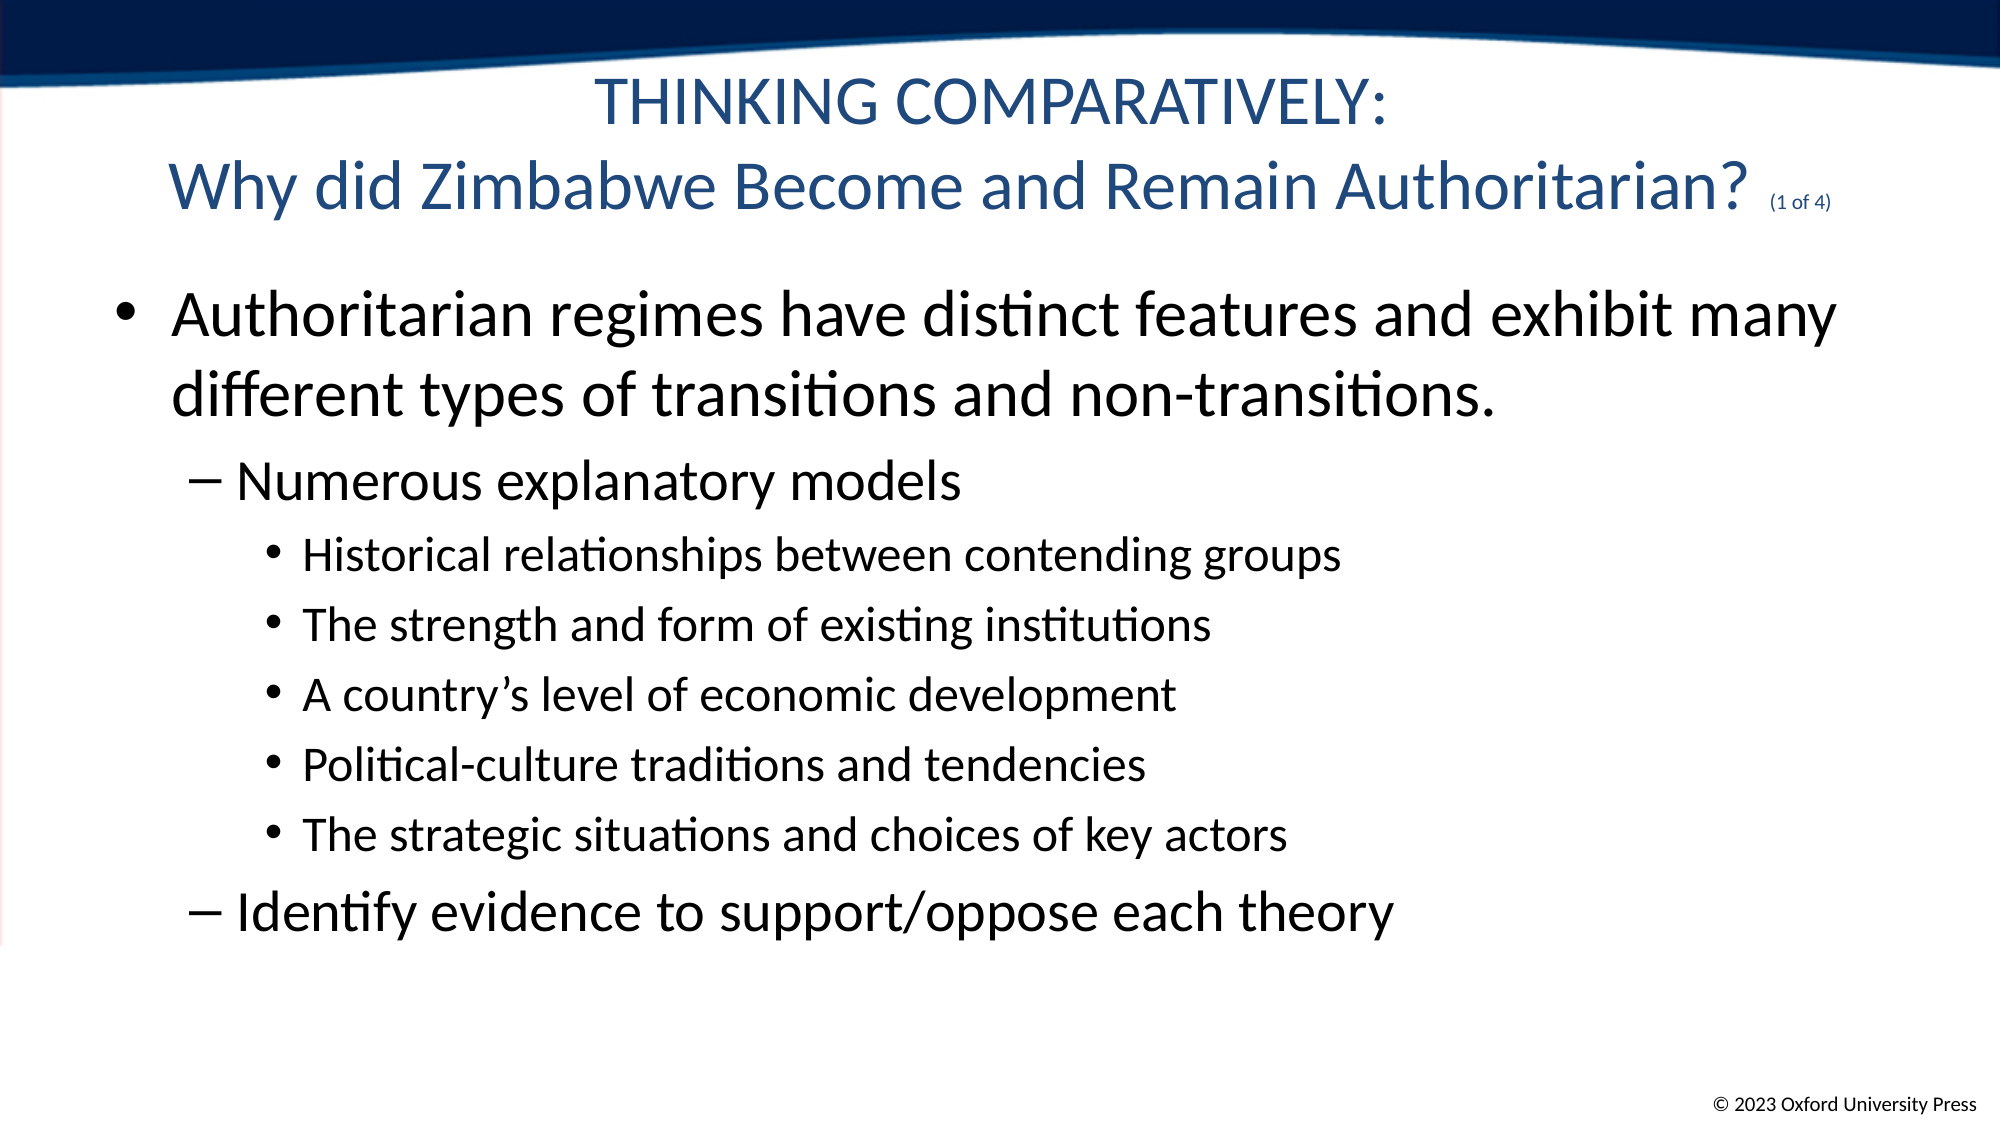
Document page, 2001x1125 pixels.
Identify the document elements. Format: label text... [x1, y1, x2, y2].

picture [0, 0, 2000, 1125]
list Authoritarian regimes have distinct features and exhibit many different types of transitions and non-transitions. Numerous explanatory models Historical relationships between contending groups The strength and form of existing institutions A country’s level of economic development Political-culture traditions and tendencies The strategic situations and choices of key actors Identify evidence to support/oppose each theory [99, 262, 1900, 1005]
title Thinking Comparatively: Why did Zimbabwe Become and Remain Authoritarian? (1 of 4) [99, 45, 1900, 233]
